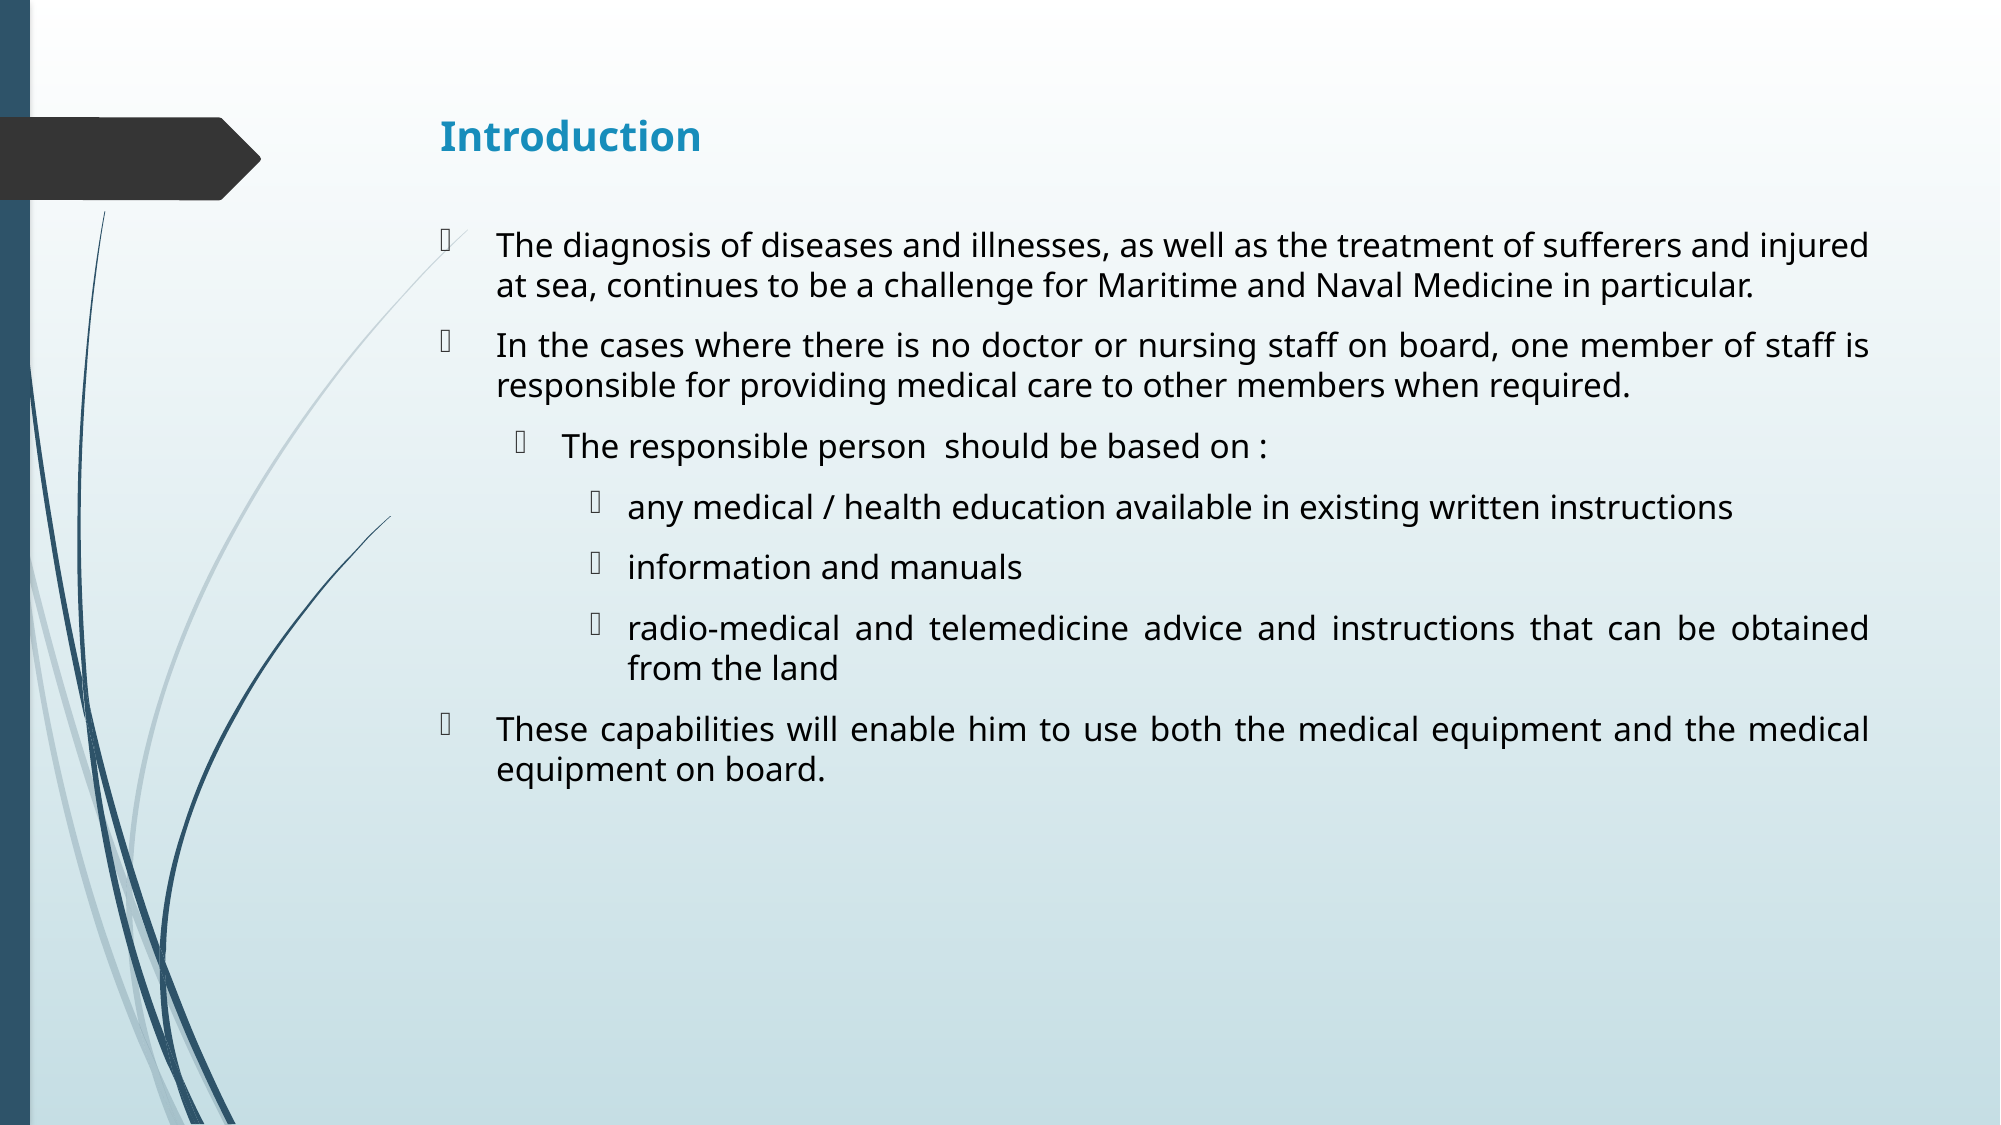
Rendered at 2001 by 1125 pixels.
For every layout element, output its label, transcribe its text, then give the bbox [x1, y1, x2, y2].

title Introduction [425, 102, 1888, 216]
list The diagnosis of diseases and illnesses, as well as the treatment of sufferers and injured at sea, continues to be a challenge for Maritime and Naval Medicine in particular. In the cases where there is no doctor or nursing staff on board, one member of staff is responsible for providing medical care to other members when required. The responsible person should be based on : any medical / health education available in existing written instructions information and manuals radio-medical and telemedicine advice and instructions that can be obtained from the land These capabilities will enable him to use both the medical equipment and the medical equipment on board. [424, 216, 1888, 970]
